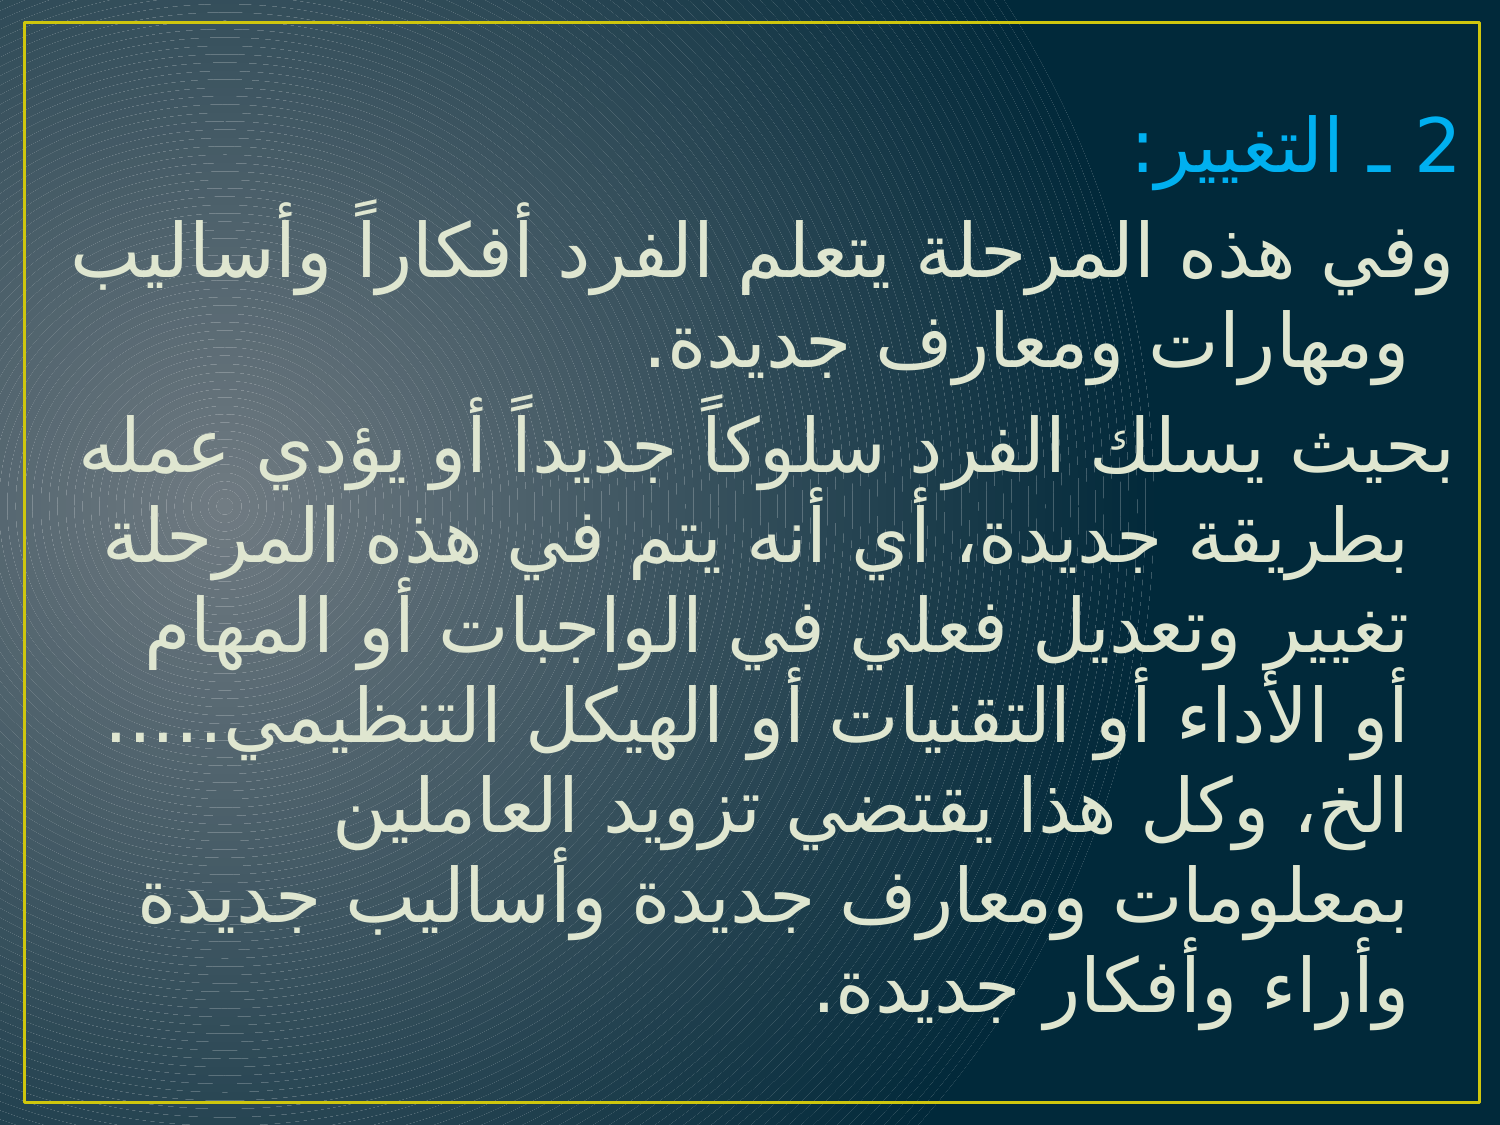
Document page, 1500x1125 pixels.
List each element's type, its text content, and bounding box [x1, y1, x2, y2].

list 2 ـ التغيير: وفي هذه المرحلة يتعلم الفرد أفكاراً وأساليب ومهارات ومعارف جديدة. بحيث يسلك الفرد سلوكاً جديداً أو يؤدي عمله بطريقة جديدة، أي أنه يتم في هذه المرحلة تغيير وتعديل فعلي في الواجبات أو المهام أو الأداء أو التقنيات أو الهيكل التنظيمي..... الخ، وكل هذا يقتضي تزويد العاملين بمعلومات ومعارف جديدة وأساليب جديدة وأراء وأفكار جديدة. [53, 90, 1471, 1059]
